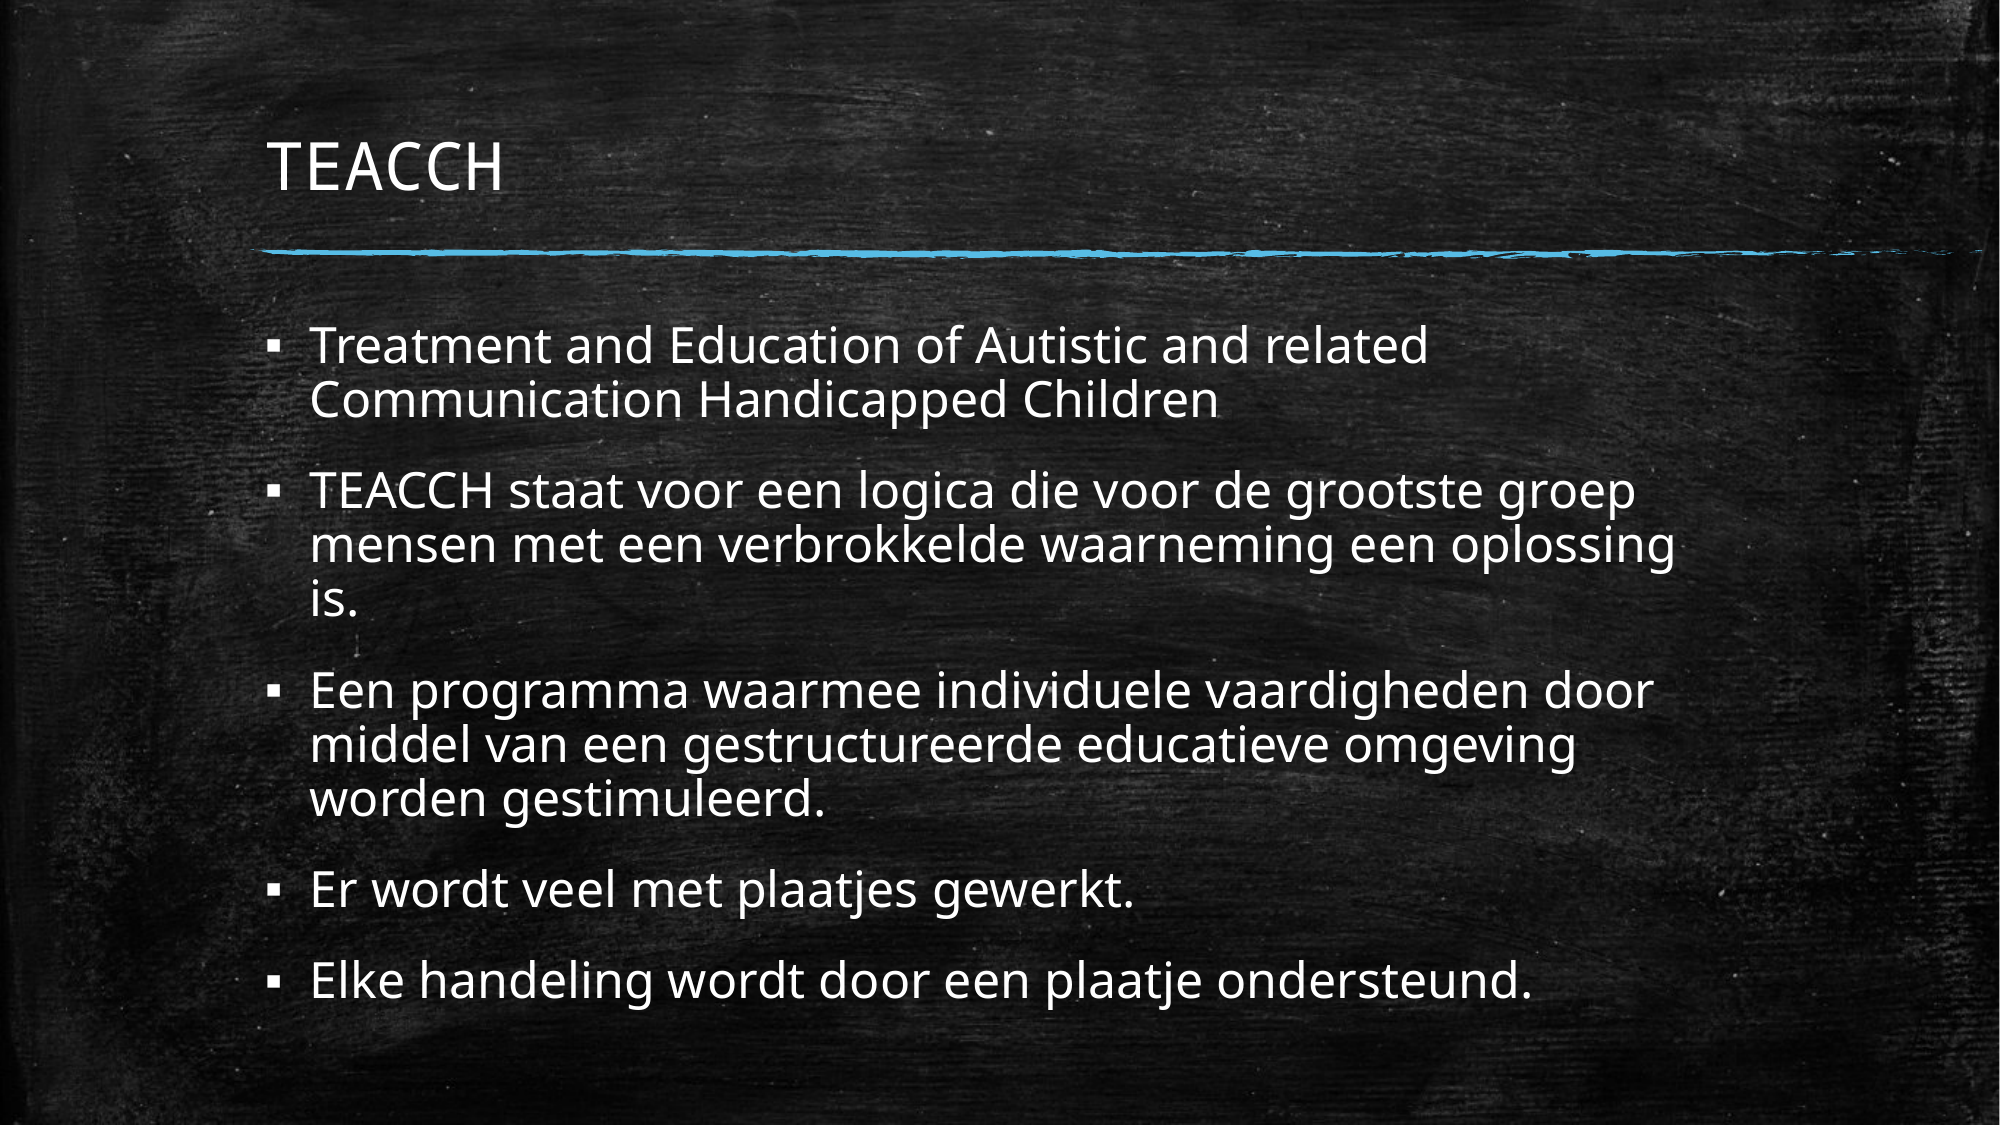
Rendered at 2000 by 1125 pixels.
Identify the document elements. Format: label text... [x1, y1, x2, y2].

list Treatment and Education of Autistic and related Communication Handicapped Children TEACCH staat voor een logica die voor de grootste groep mensen met een verbrokkelde waarneming een oplossing is. Een programma waarmee individuele vaardigheden door middel van een gestructureerde educatieve omgeving worden gestimuleerd. Er wordt veel met plaatjes gewerkt. Elke handeling wordt door een plaatje ondersteund. [249, 312, 1750, 1013]
title TEACCH [249, 45, 1750, 213]
